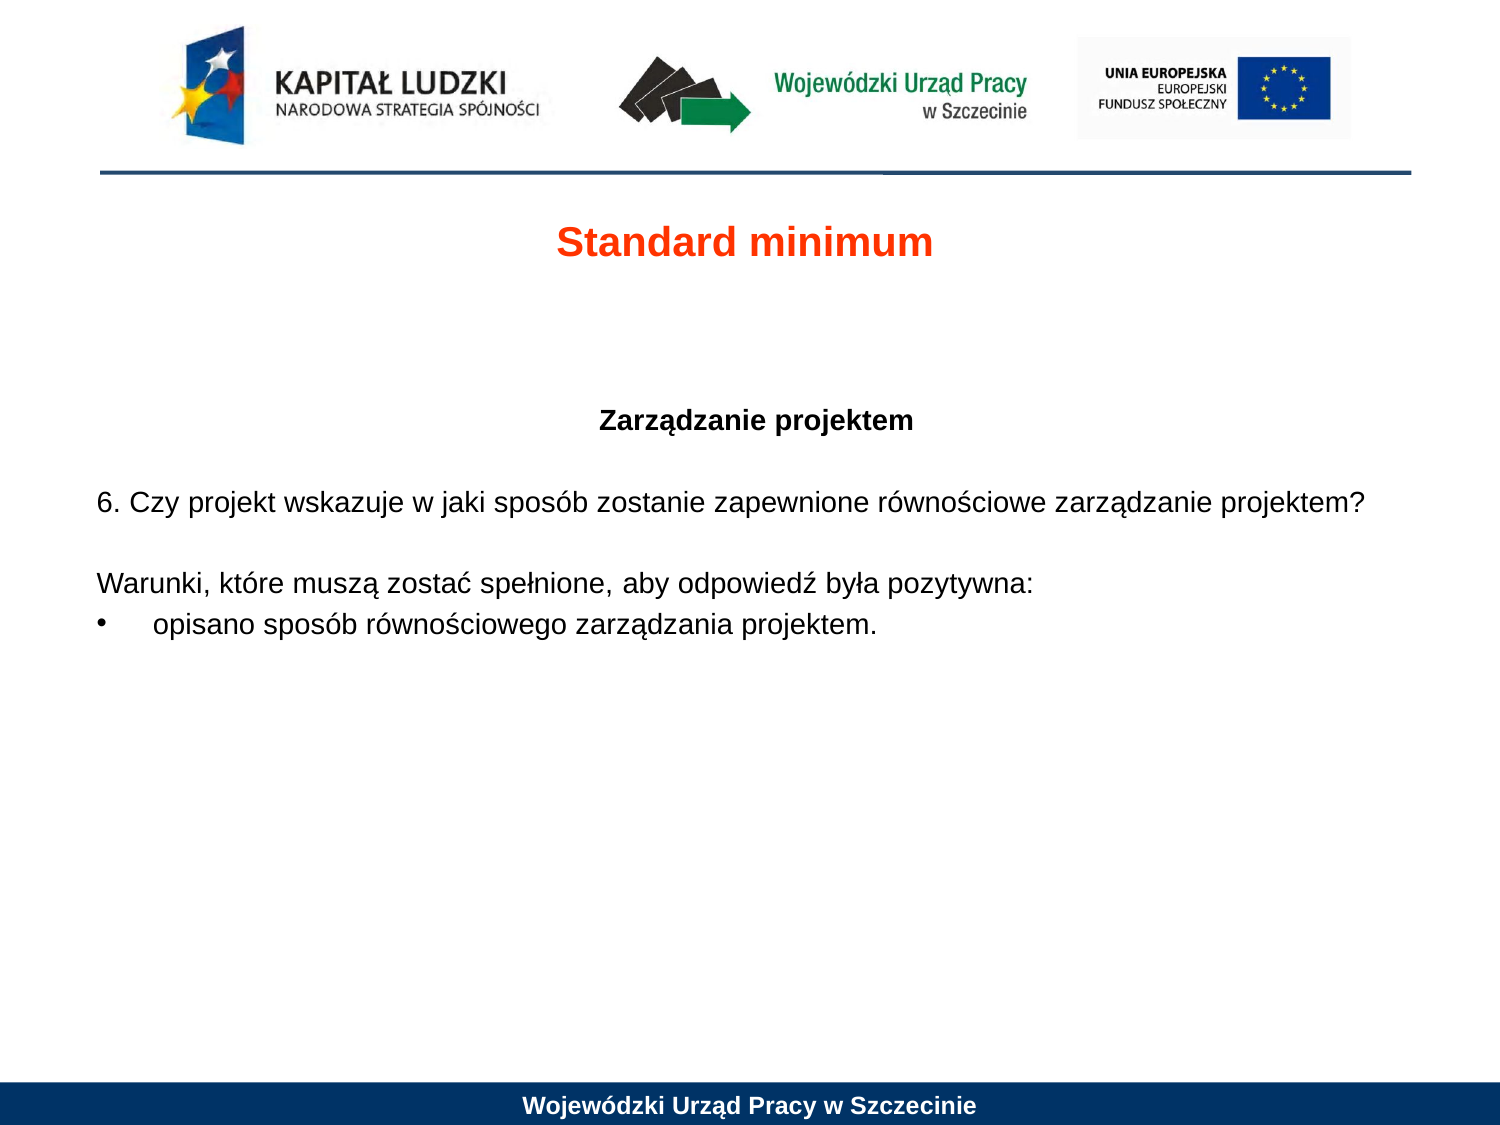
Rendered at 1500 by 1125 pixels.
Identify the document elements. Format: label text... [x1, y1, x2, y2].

text_box [74, 262, 1425, 1005]
text_box Standard minimum [70, 187, 1421, 293]
picture [159, 24, 1353, 149]
text_box Zarządzanie projektem 6. Czy projekt wskazuje w jaki sposób zostanie zapewnione równościowe zarządzanie projektem? Warunki, które muszą zostać spełnione, aby odpowiedź była pozytywna: opisano sposób równościowego zarządzania projektem. [81, 328, 1432, 955]
